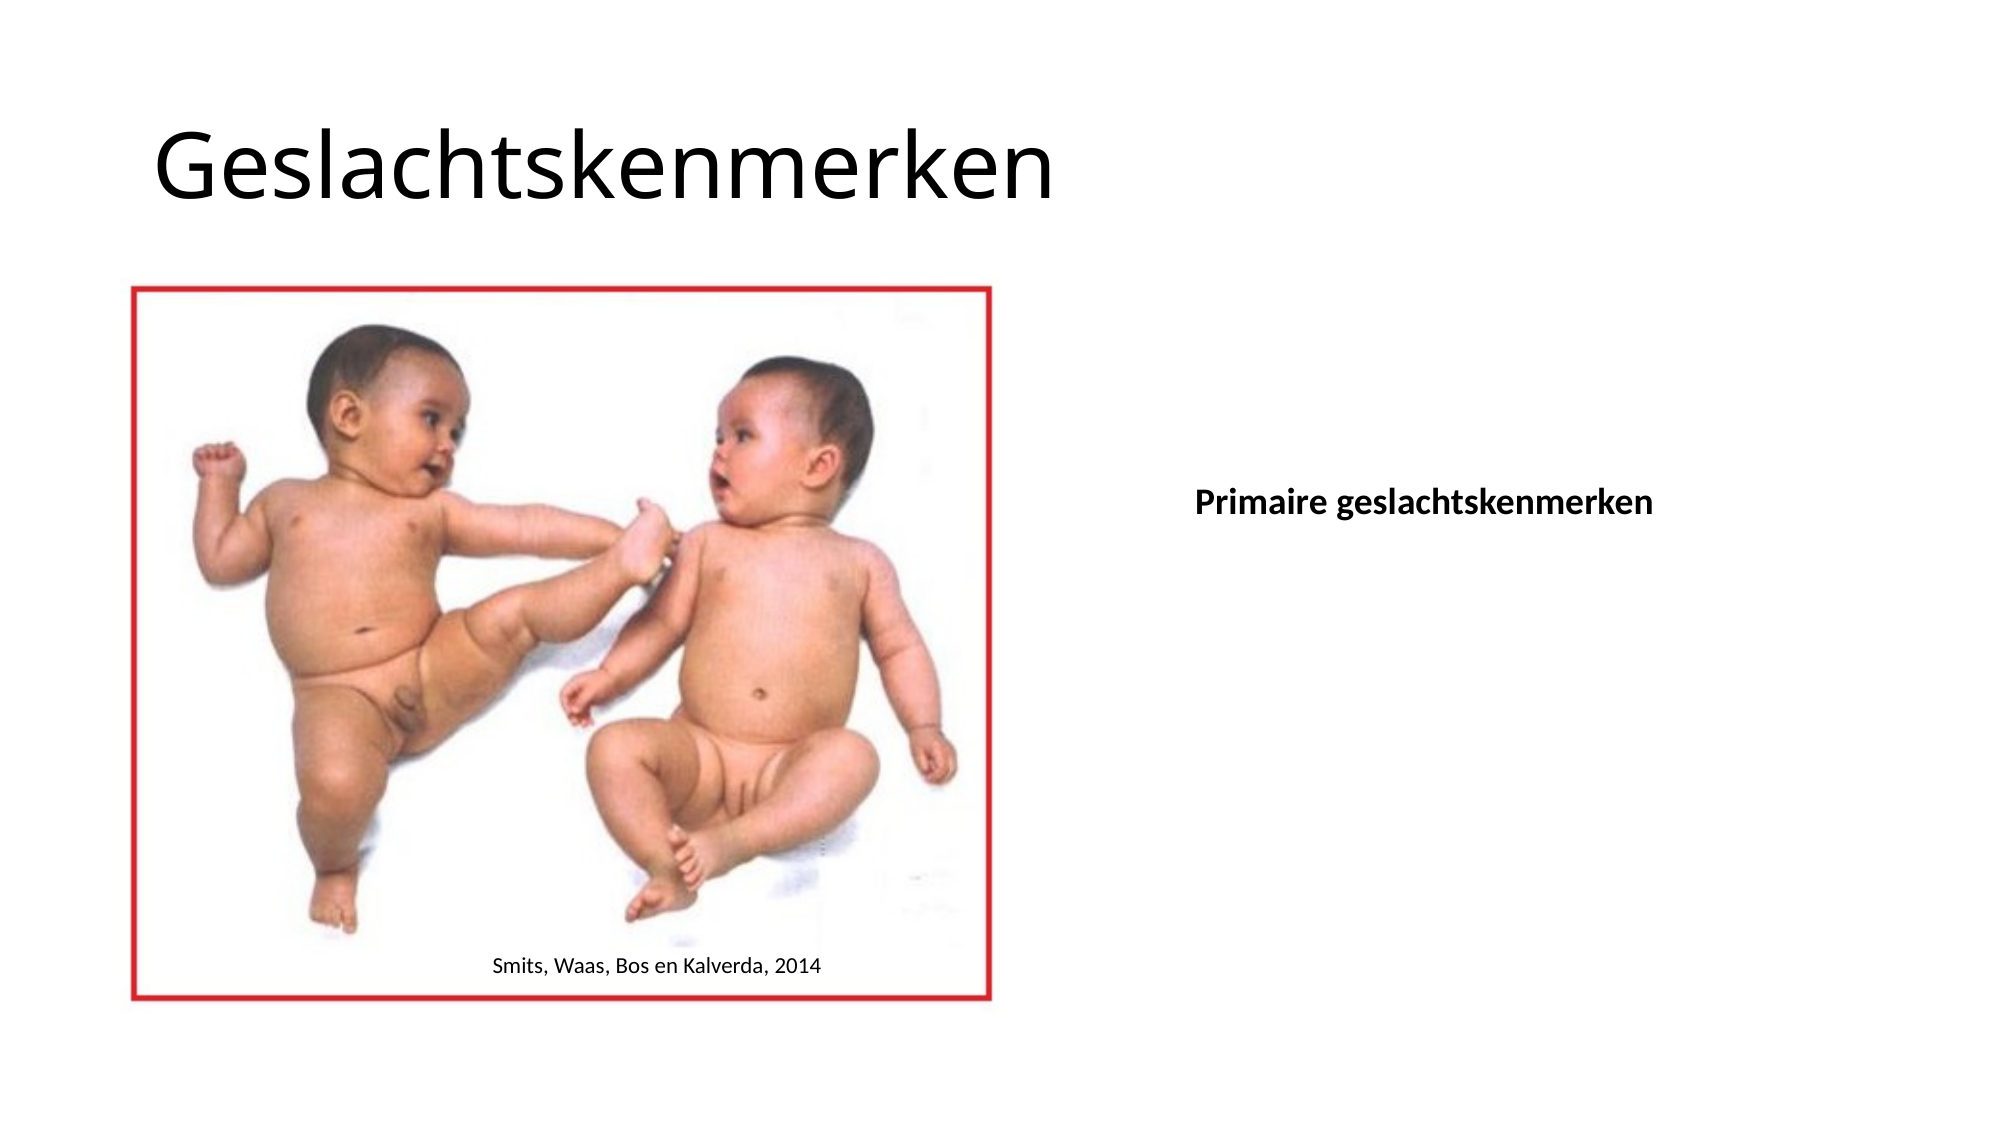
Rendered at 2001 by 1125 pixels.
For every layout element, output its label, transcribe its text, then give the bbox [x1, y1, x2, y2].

title Geslachtskenmerken [137, 59, 1863, 278]
text_box Primaire geslachtskenmerken [1180, 469, 1769, 530]
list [120, 277, 1000, 1013]
